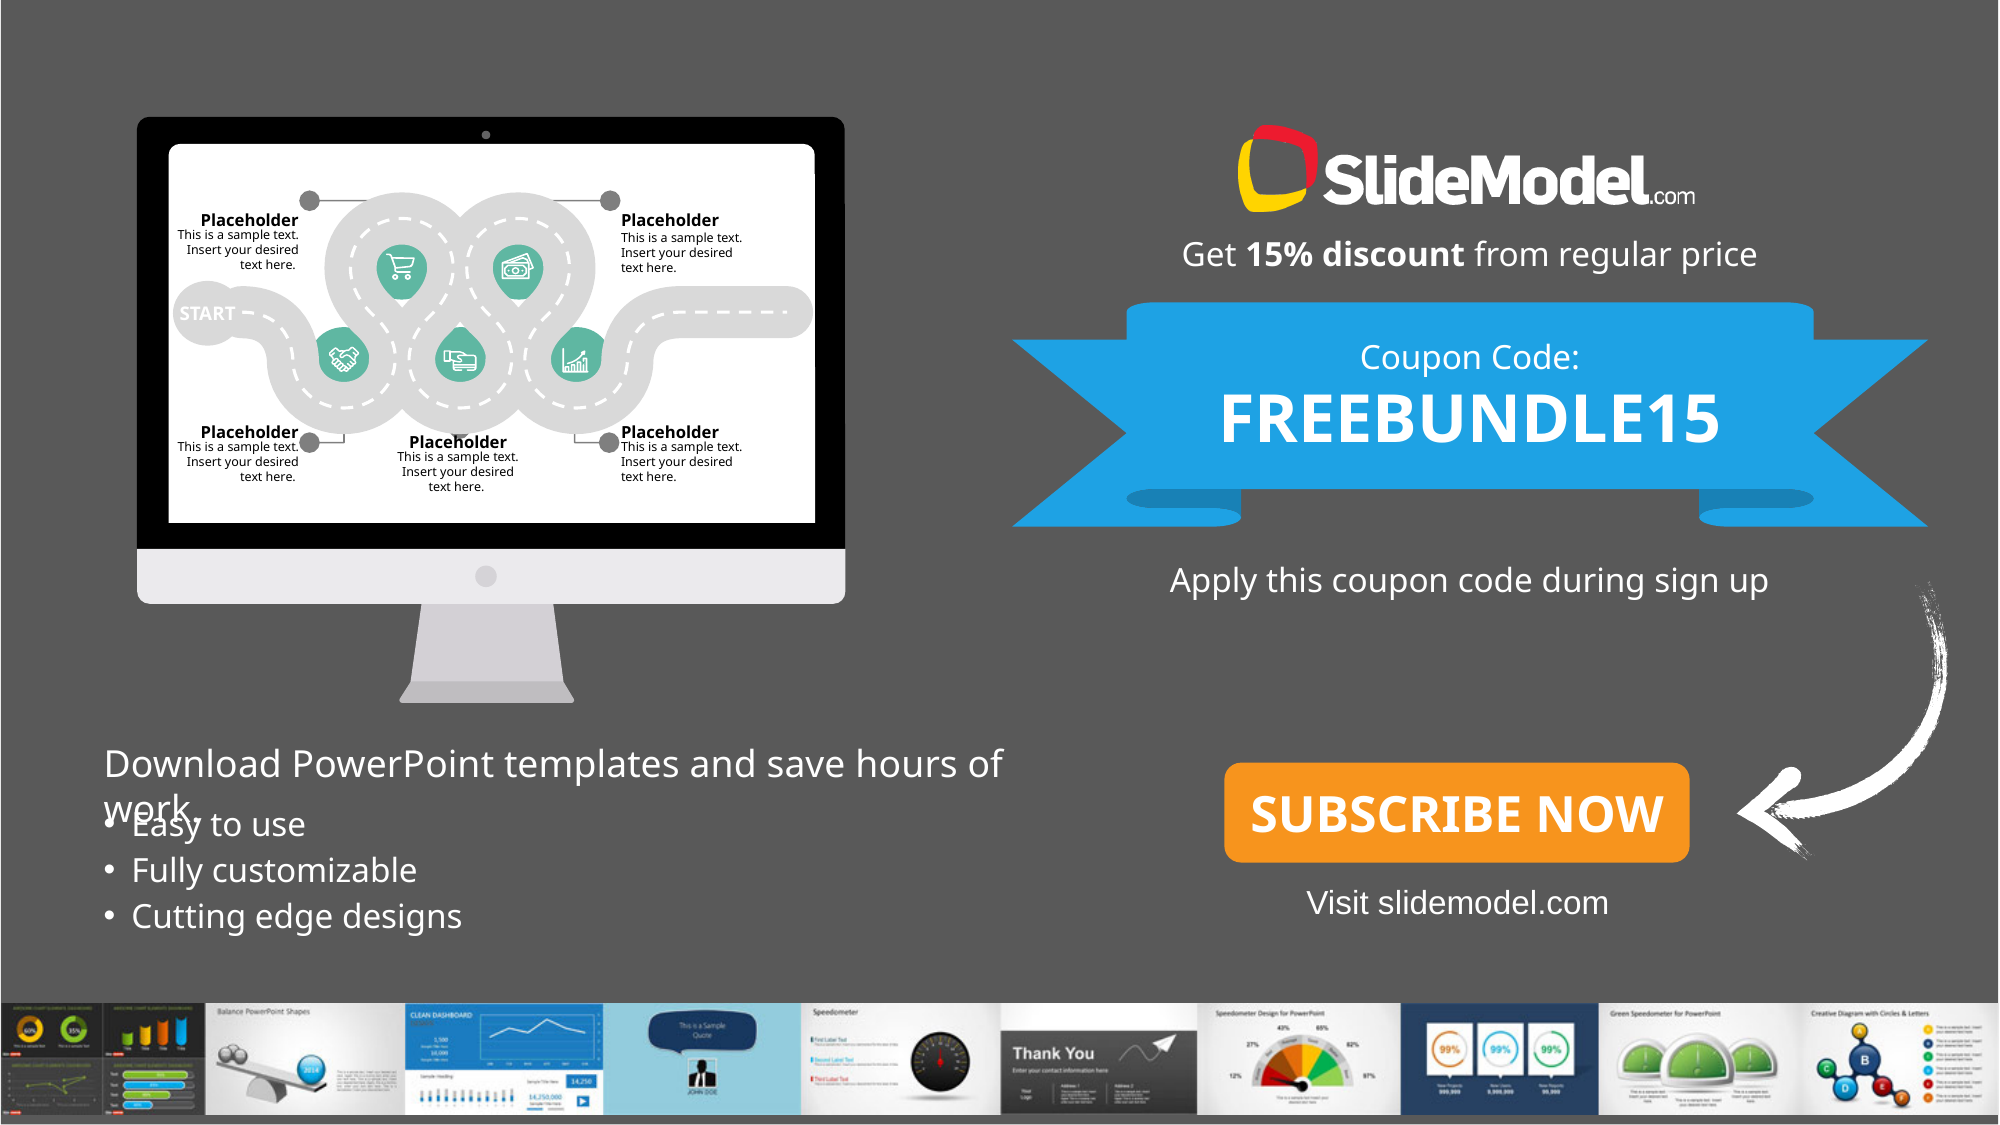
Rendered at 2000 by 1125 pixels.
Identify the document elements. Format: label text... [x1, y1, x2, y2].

picture [0, 1003, 1999, 1115]
text_box [1736, 594, 1949, 861]
text_box [0, 0, 2000, 1003]
text_box SUBSCRIBE NOW [1222, 760, 1692, 865]
text_box Download PowerPoint templates and save hours of work. [88, 732, 1059, 838]
picture [1237, 125, 1696, 213]
text_box Easy to use Fully customizable Cutting edge designs [88, 838, 863, 943]
text_box [1012, 302, 1929, 527]
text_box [136, 116, 846, 704]
text_box Get 15% discount from regular price [1058, 225, 1882, 280]
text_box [168, 200, 788, 499]
text_box Visit slidemodel.com [1247, 874, 1669, 928]
text_box Coupon Code: FREEBUNDLE15 [1173, 328, 1768, 464]
text_box [1929, 587, 1937, 601]
text_box Apply this coupon code during sign up [1129, 551, 1811, 607]
